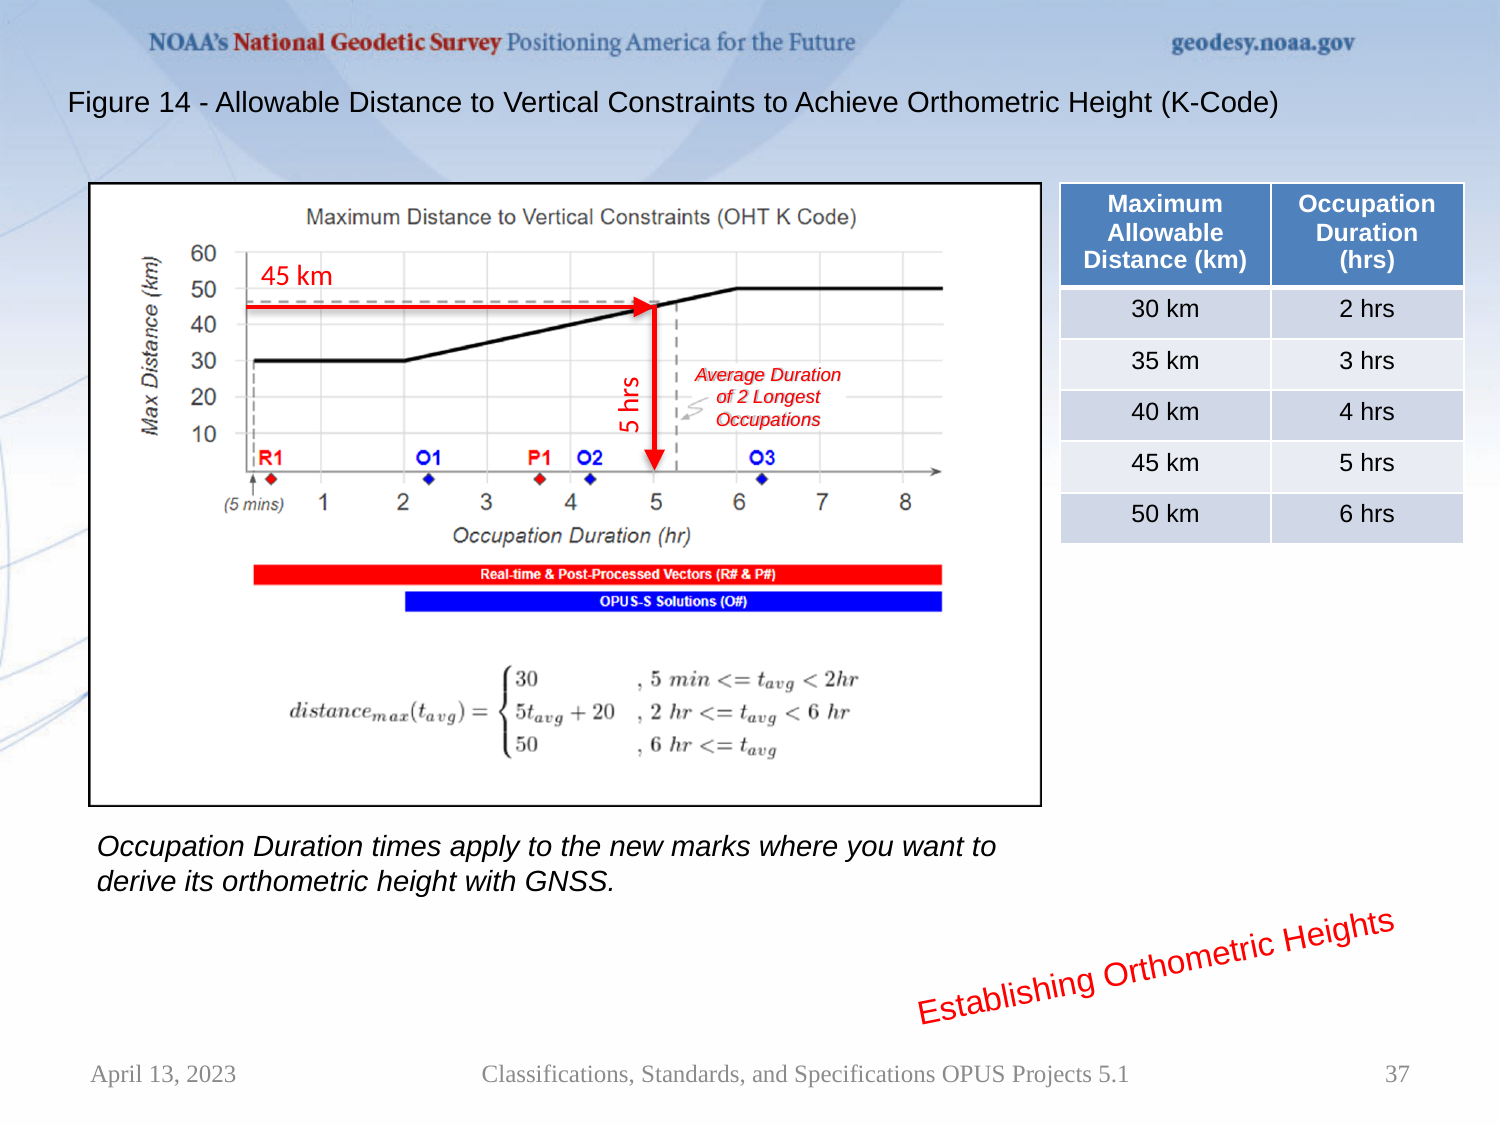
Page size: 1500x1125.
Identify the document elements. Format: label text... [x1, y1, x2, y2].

table_cell 30 km [1061, 290, 1270, 338]
table_cell 5 hrs [1272, 442, 1463, 492]
table_cell 6 hrs [1272, 494, 1463, 543]
footer Classifications, Standards, and Specifications OPUS Projects 5.1 [345, 1042, 1267, 1103]
slide_number 37 [1307, 1042, 1425, 1103]
picture [0, 0, 1500, 1125]
text_box Occupation Duration times apply to the new marks where you want to derive its orthometric height with GNSS. [82, 819, 1042, 905]
table_cell 40 km [1061, 391, 1270, 440]
table_cell 50 km [1061, 494, 1270, 543]
table_header Occupation Duration (hrs) [1272, 184, 1463, 285]
table_header Maximum Allowable Distance (km) [1061, 184, 1270, 285]
table_cell 4 hrs [1272, 391, 1463, 440]
text_box Figure 14 - Allowable Distance to Vertical Constraints to Achieve Orthometric Height (K-Code) [52, 75, 1398, 126]
table_cell 3 hrs [1272, 340, 1463, 389]
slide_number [75, 1042, 286, 1103]
table_cell 45 km [1061, 442, 1270, 492]
table_cell 35 km [1061, 340, 1270, 389]
table_cell 2 hrs [1272, 290, 1463, 338]
text_box Establishing Orthometric Heights [897, 871, 1492, 1042]
